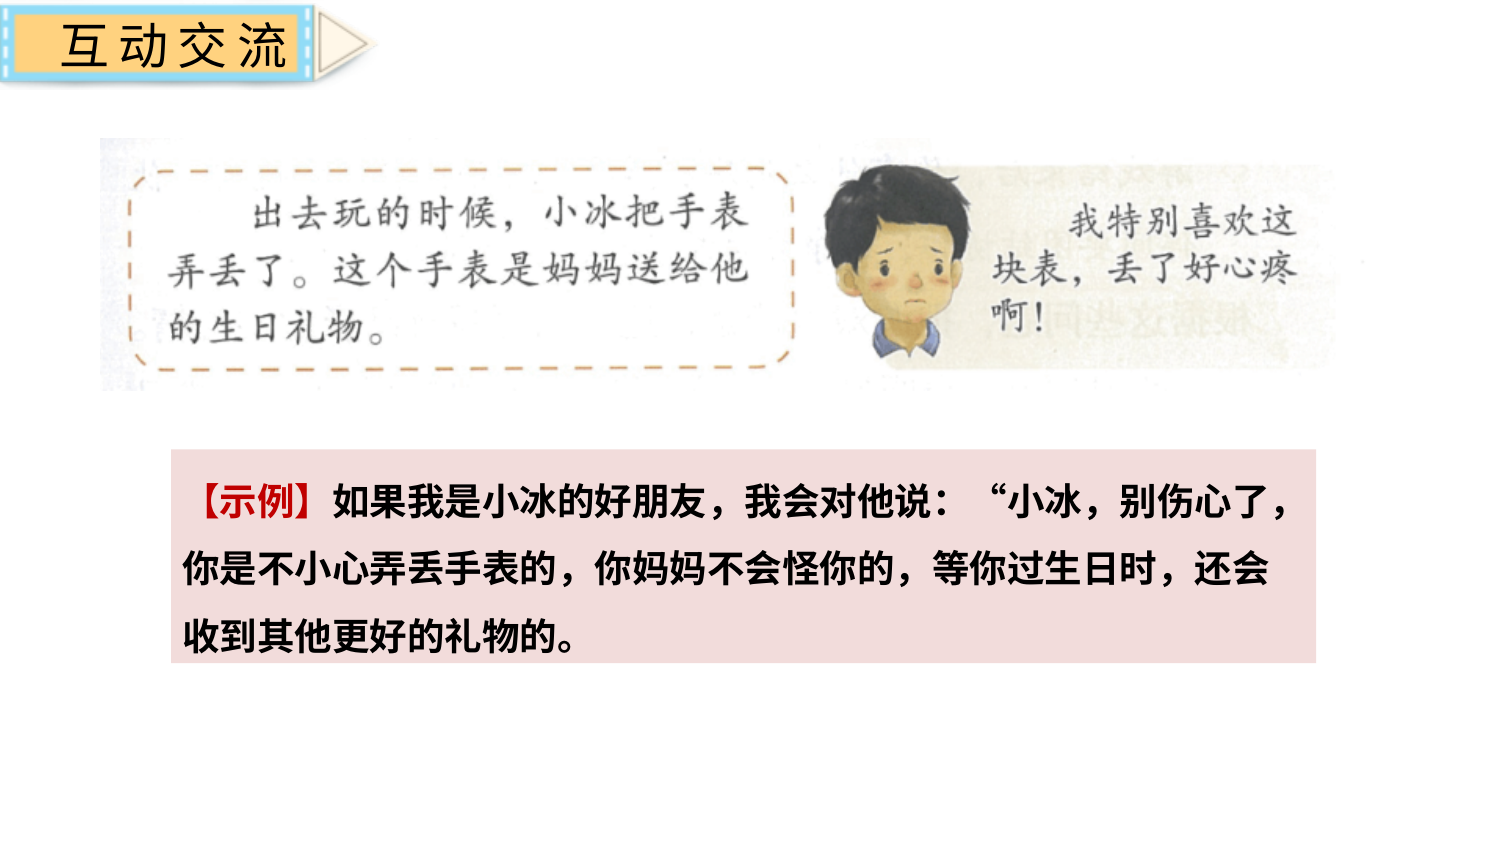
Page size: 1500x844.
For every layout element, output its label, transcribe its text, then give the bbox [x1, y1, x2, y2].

picture [0, 0, 386, 90]
picture [100, 138, 1372, 391]
text_box 【示例】如果我是小冰的好朋友，我会对他说：“小冰，别伤心了，你是不小心弄丢手表的，你妈妈不会怪你的，等你过生日时，还会收到其他更好的礼物的。 [171, 449, 1317, 664]
